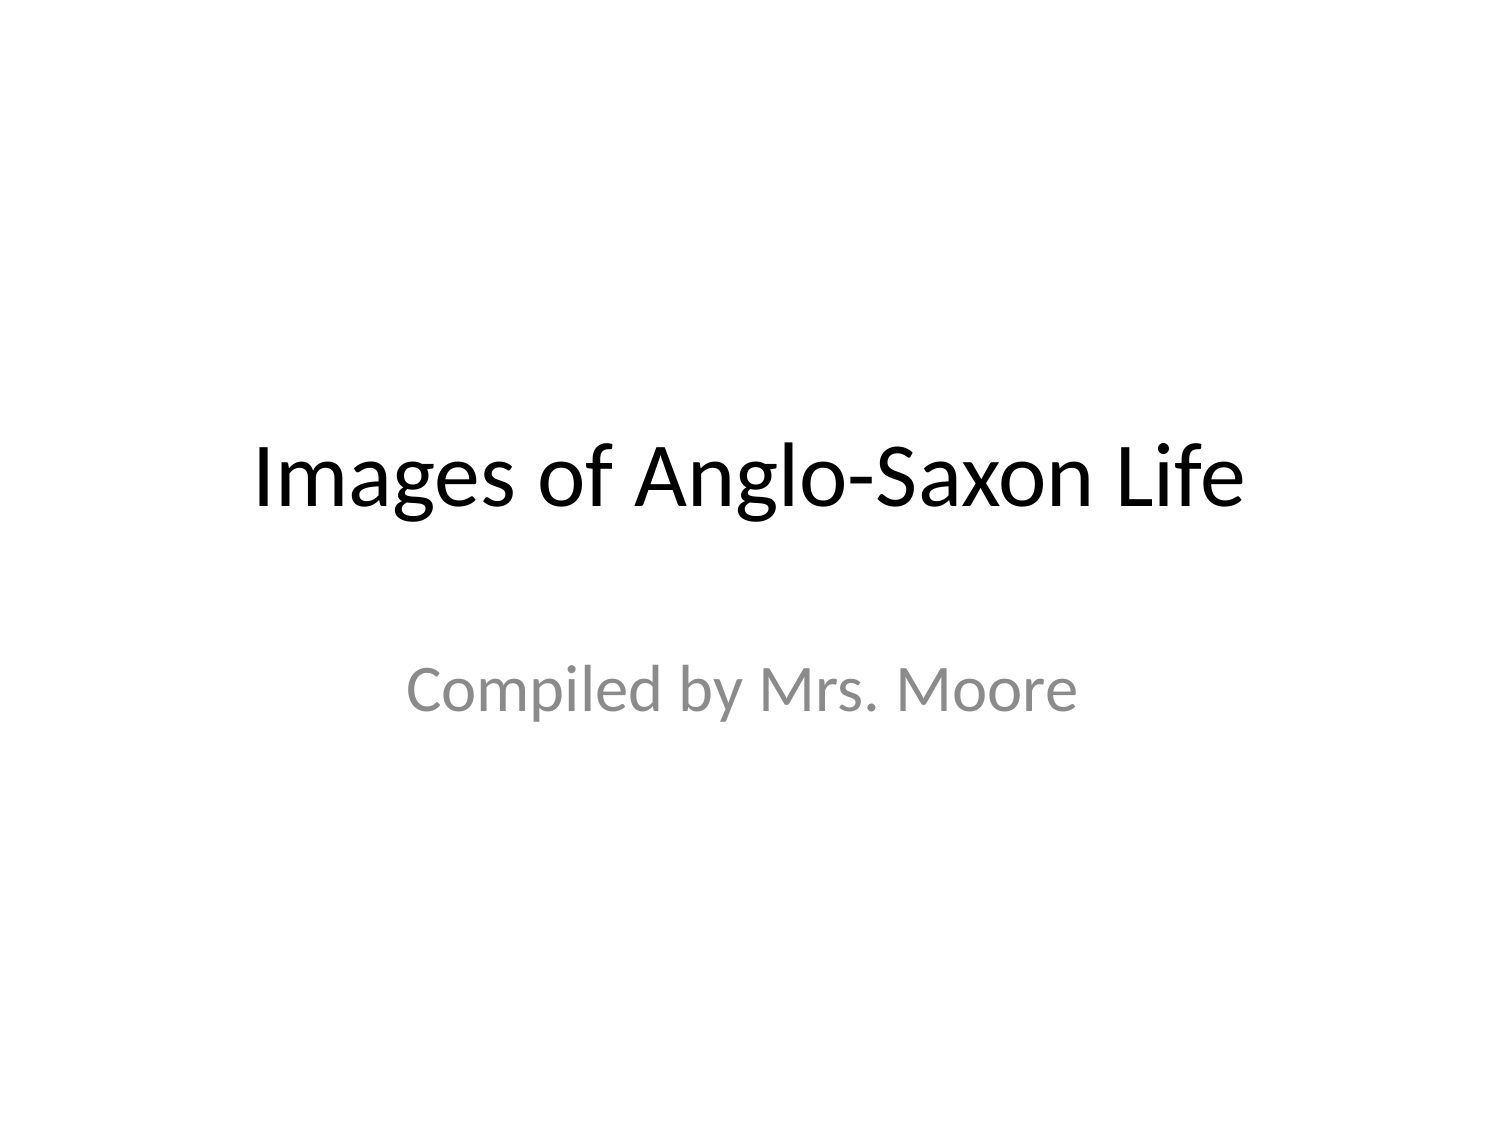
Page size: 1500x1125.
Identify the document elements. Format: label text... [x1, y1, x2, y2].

subtitle Compiled by Mrs. Moore [225, 637, 1275, 925]
title Images of Anglo-Saxon Life [112, 349, 1388, 591]
